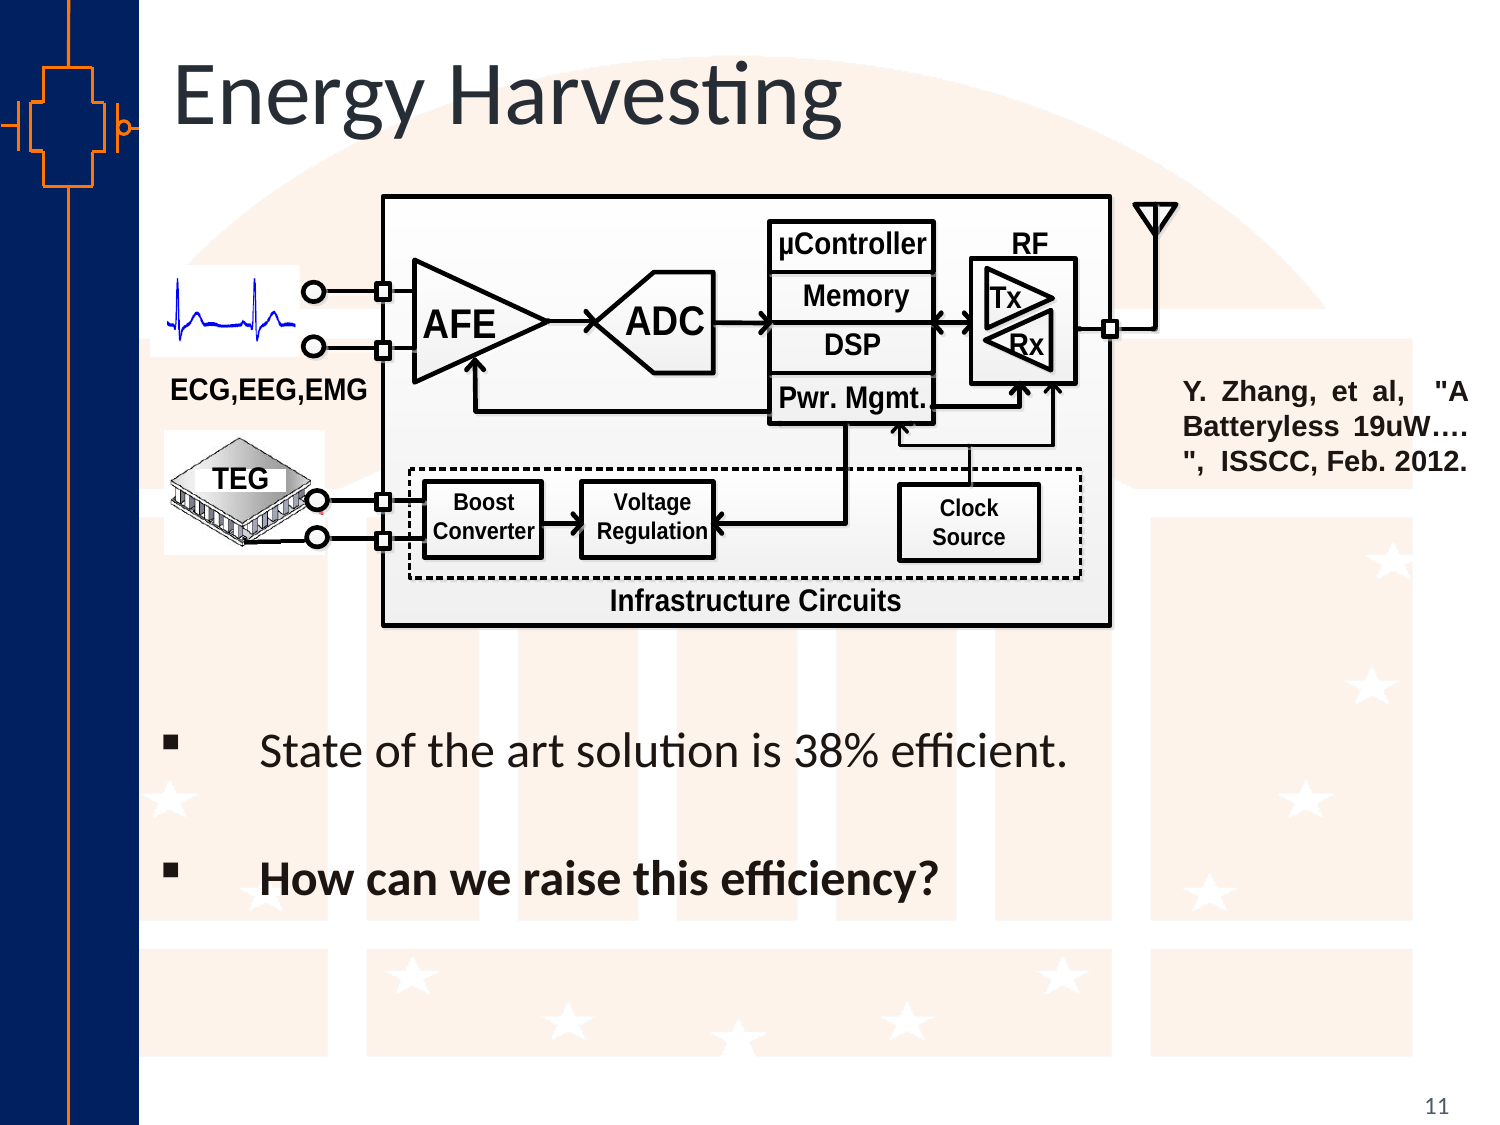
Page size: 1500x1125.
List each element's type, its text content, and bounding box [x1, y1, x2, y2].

picture [148, 191, 1183, 633]
text_box Y. Zhang, et al, "A Batteryless 19uW…. ", ISSCC, Feb. 2012. [1186, 365, 1484, 520]
slide_number 11 [1409, 1083, 1500, 1125]
title Energy Harvesting [157, 0, 1440, 150]
list State of the art solution is 38% efficient. How can we raise this efficiency? [144, 717, 1484, 1078]
